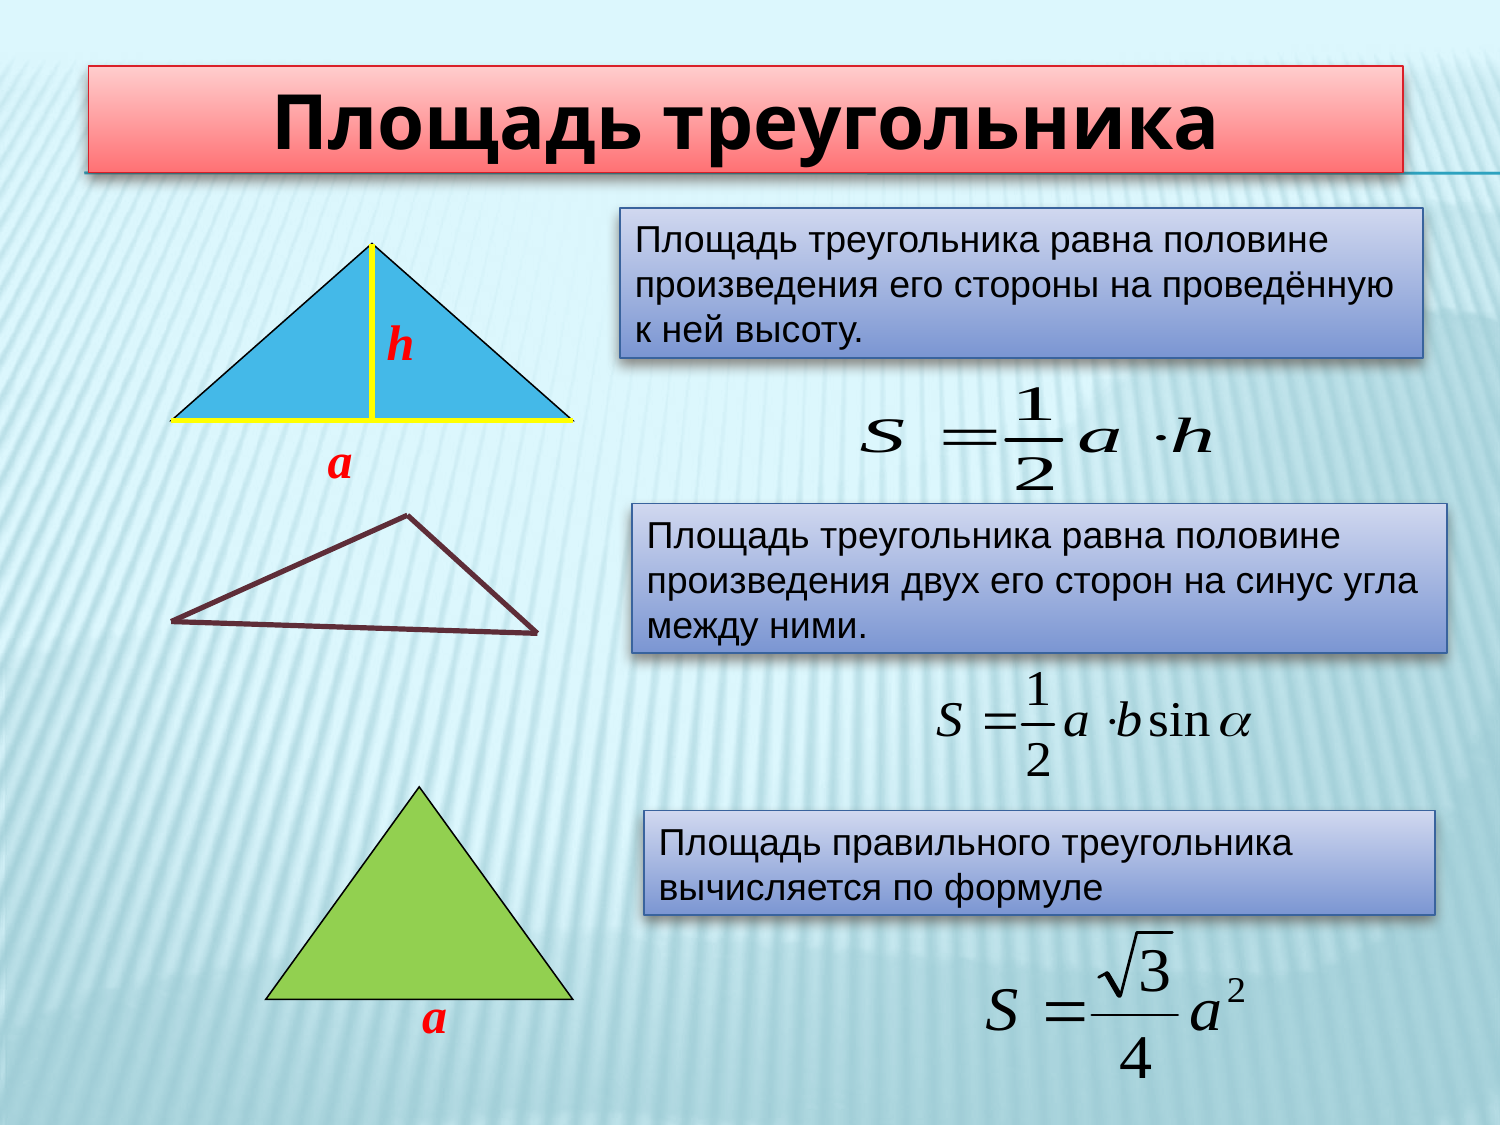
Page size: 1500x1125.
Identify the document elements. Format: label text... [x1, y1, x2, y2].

text_box [375, 246, 570, 418]
text_box a [407, 975, 467, 1051]
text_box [974, 916, 1256, 1093]
text_box [174, 246, 369, 418]
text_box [407, 514, 538, 621]
text_box h [379, 302, 431, 378]
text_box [926, 657, 1266, 788]
text_box Площадь треугольника равна половине произведения двух его сторон на синус угла между ними. [631, 503, 1448, 654]
text_box Площадь треугольника равна половине произведения его стороны на проведённую к ней высоту. [619, 207, 1424, 359]
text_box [170, 514, 407, 621]
text_box a [312, 437, 372, 496]
text_box Площадь правильного треугольника вычисляется по формуле [643, 810, 1436, 916]
text_box Площадь треугольника [88, 65, 1404, 173]
text_box [265, 786, 573, 1000]
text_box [844, 373, 1232, 502]
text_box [170, 621, 538, 634]
